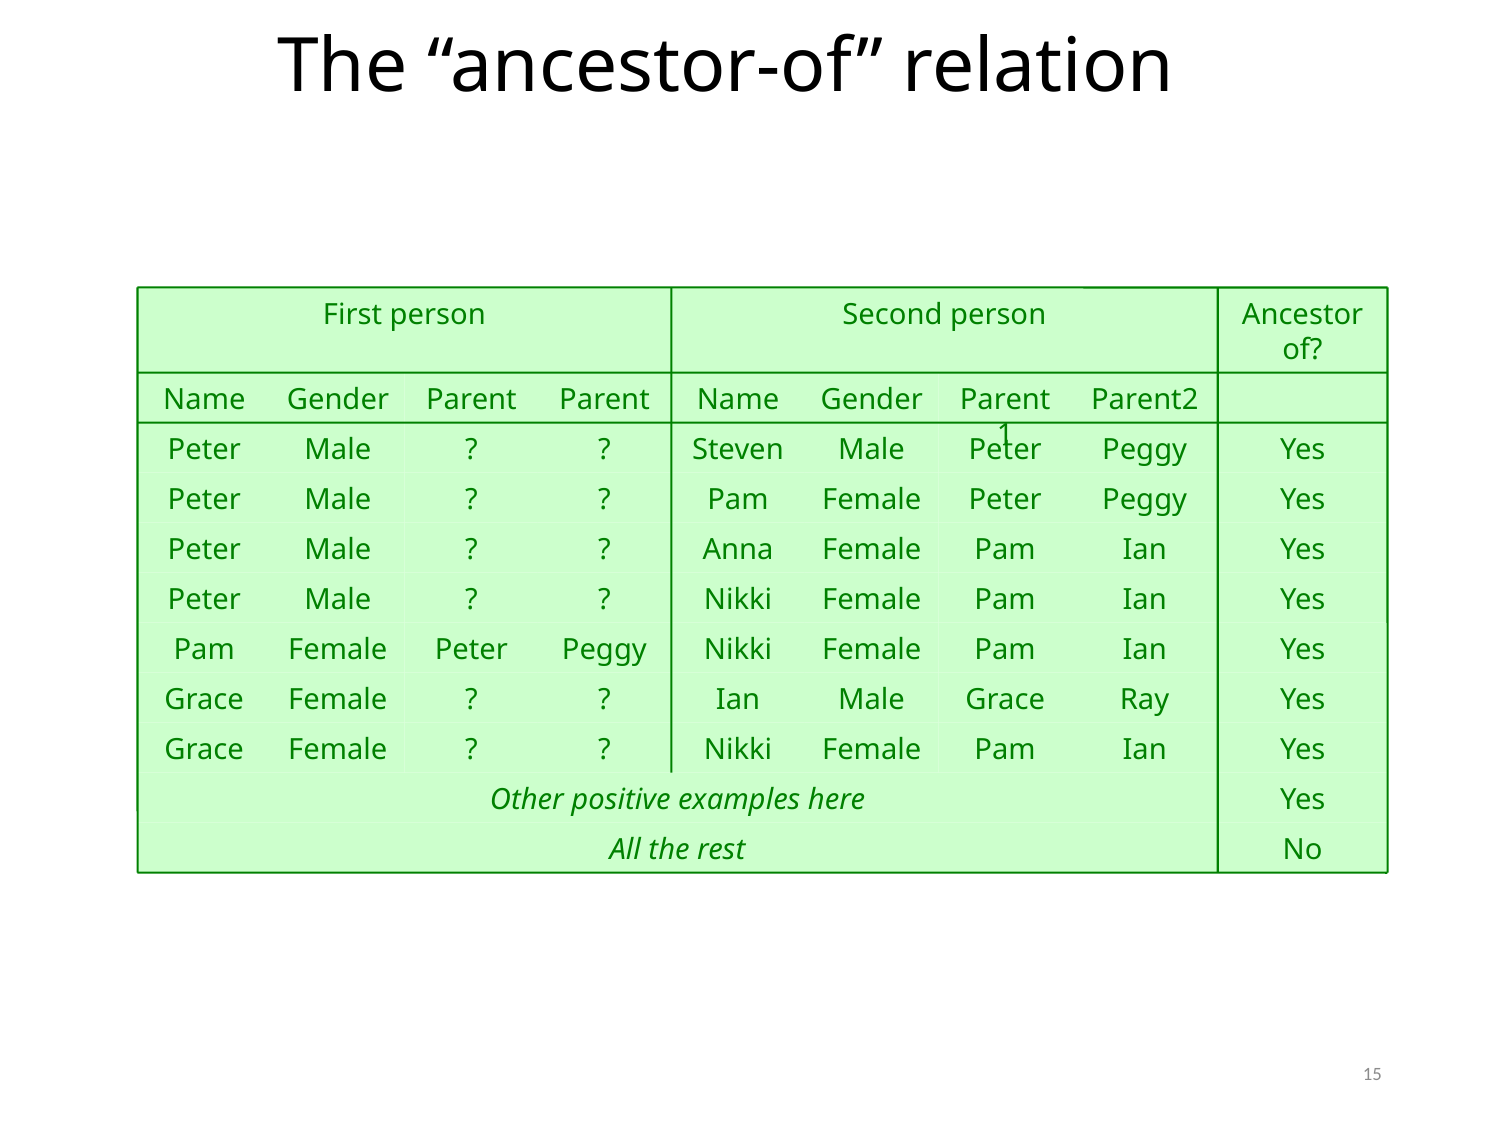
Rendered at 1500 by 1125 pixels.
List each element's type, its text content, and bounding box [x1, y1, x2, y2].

title The “ancestor-of” relation [262, 0, 1500, 148]
slide_number 15 [1059, 1042, 1397, 1103]
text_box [137, 287, 1388, 873]
